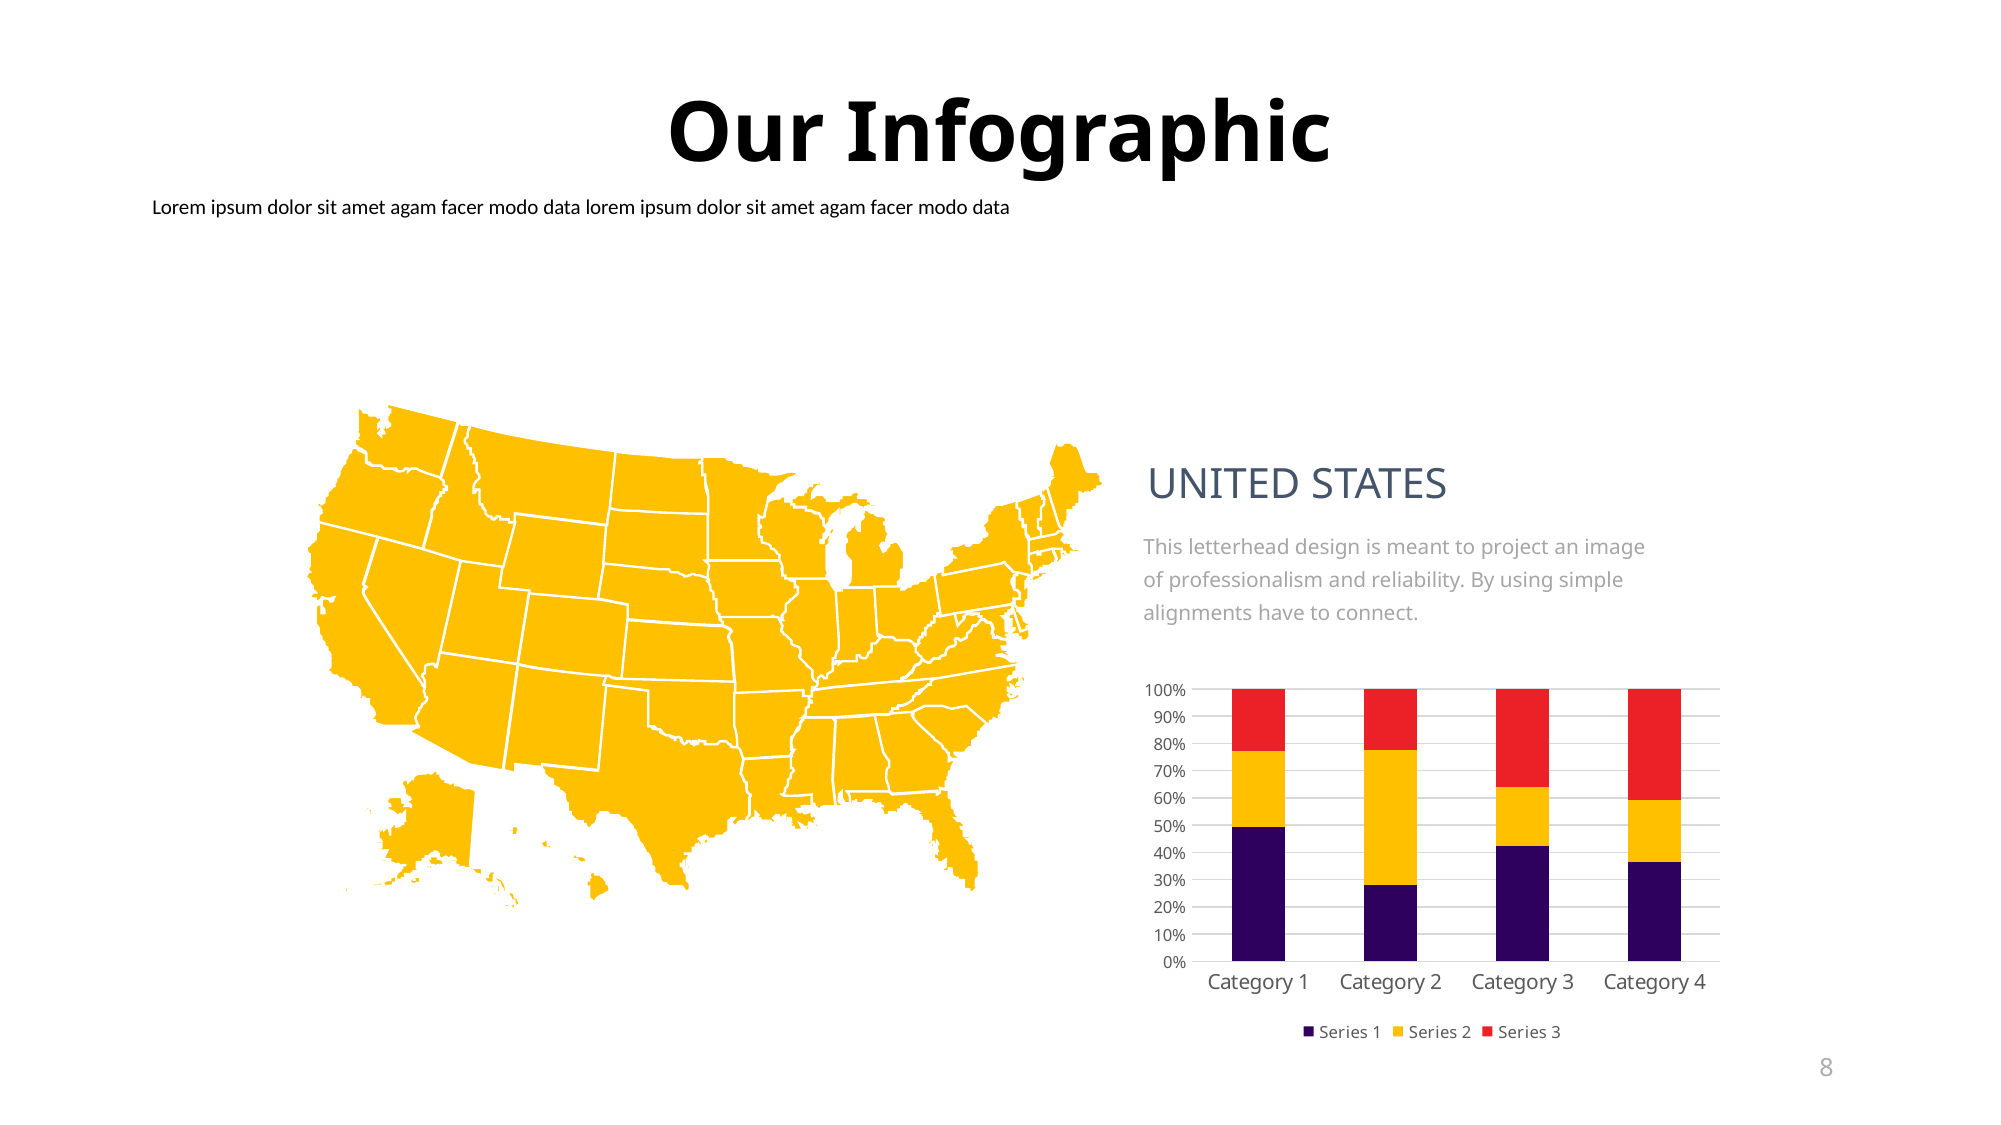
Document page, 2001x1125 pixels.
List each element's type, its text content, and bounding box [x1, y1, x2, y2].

title Our Infographic [137, 78, 1863, 186]
chart [1132, 669, 1733, 1050]
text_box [267, 403, 1104, 914]
subtitle Lorem ipsum dolor sit amet agam facer modo data lorem ipsum dolor sit amet agam facer modo data [137, 186, 1863, 227]
slide_number 8 [1790, 1042, 1863, 1094]
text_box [1132, 449, 1666, 651]
